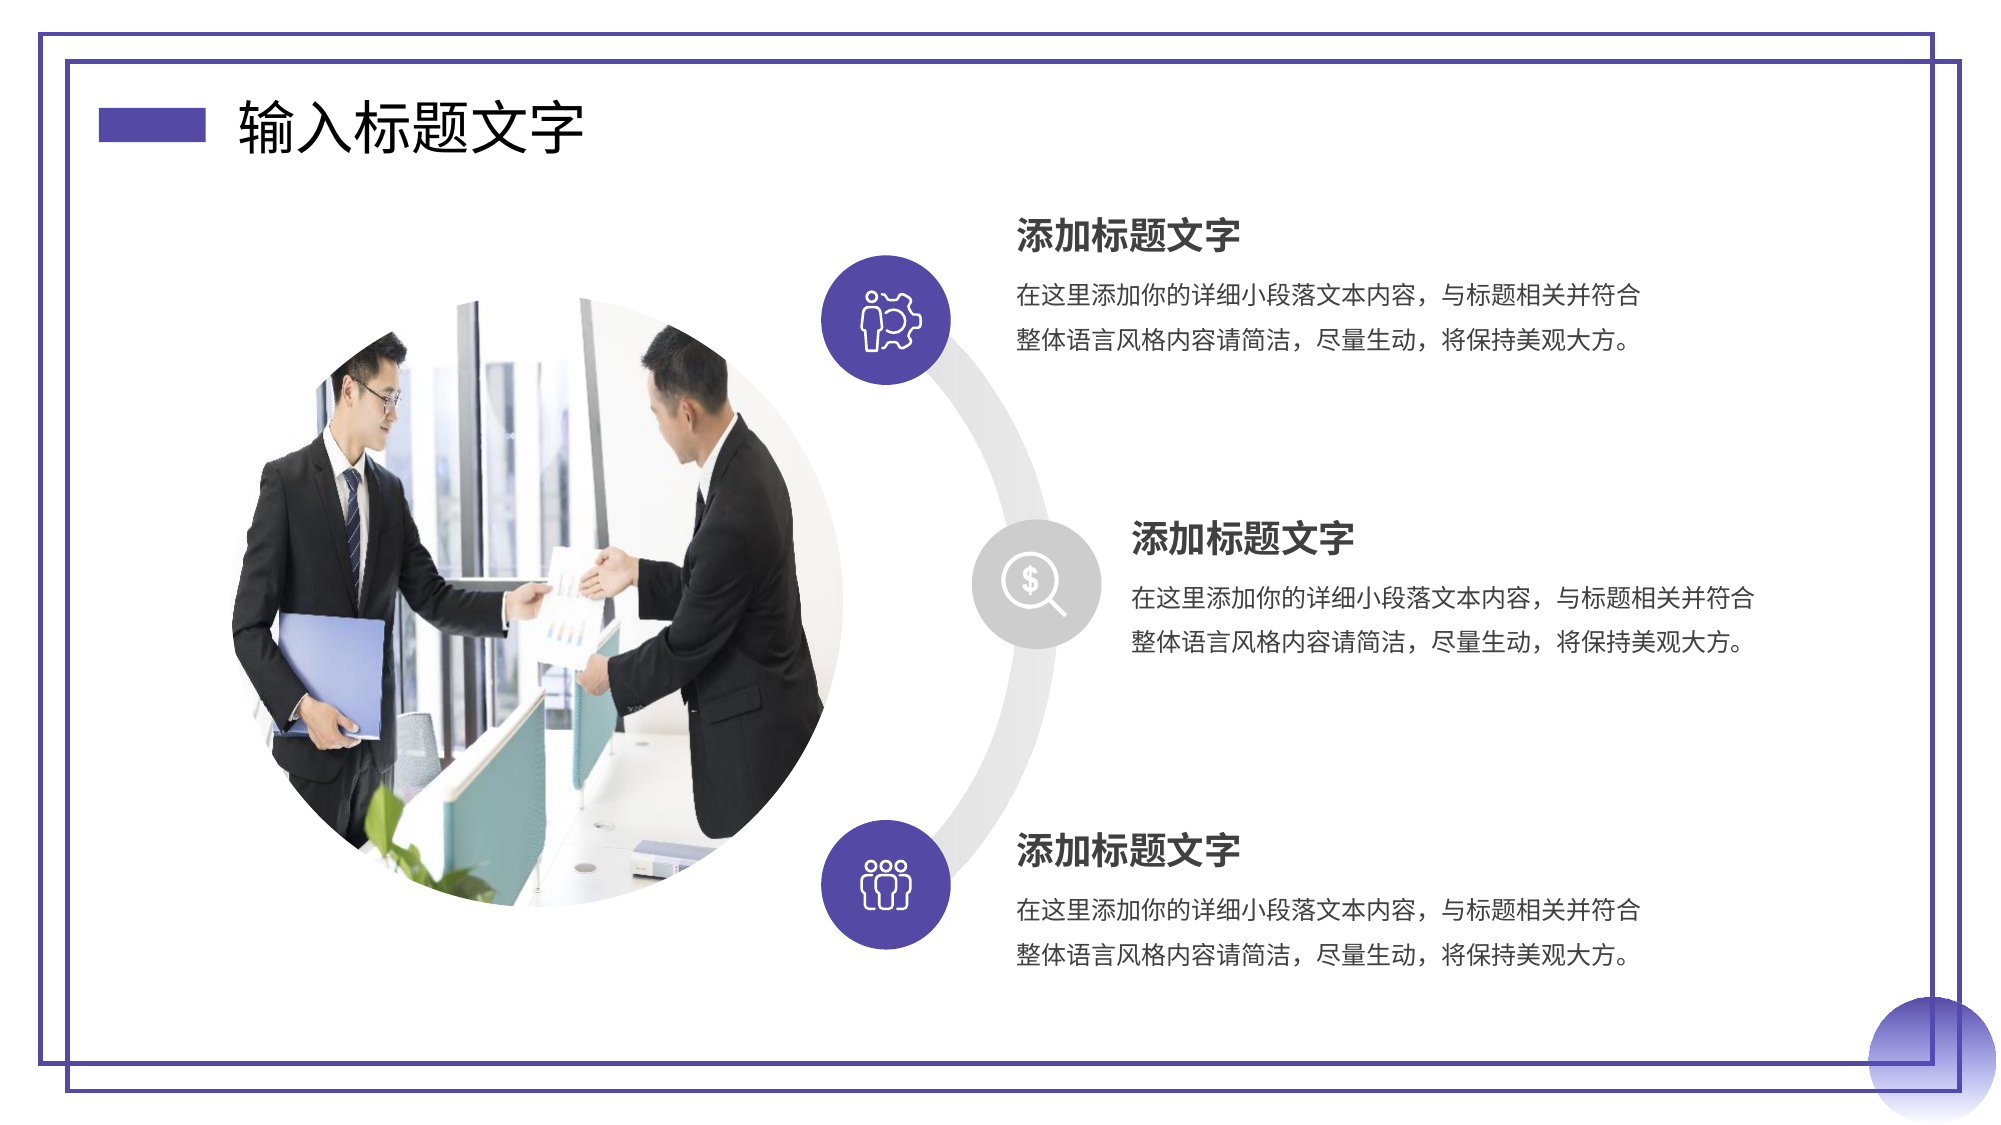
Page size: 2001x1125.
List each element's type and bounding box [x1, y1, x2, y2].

text_box [1002, 820, 1663, 974]
text_box [1116, 507, 1777, 661]
text_box [938, 337, 1048, 519]
text_box [821, 255, 951, 385]
text_box [821, 819, 951, 950]
text_box [971, 519, 1102, 649]
text_box [1002, 204, 1663, 358]
text_box [947, 649, 1056, 879]
text_box [231, 295, 844, 908]
